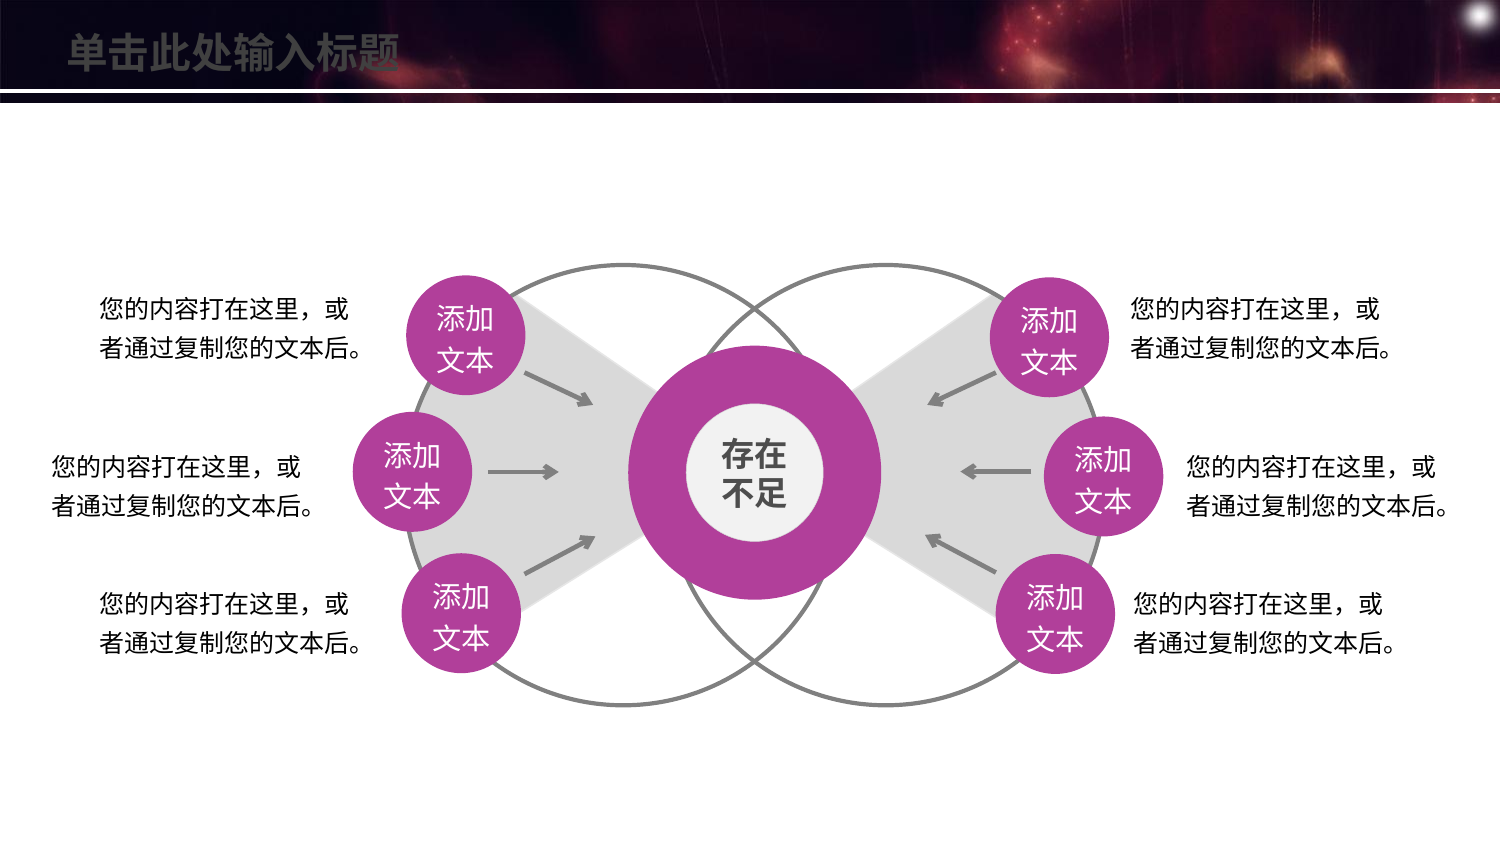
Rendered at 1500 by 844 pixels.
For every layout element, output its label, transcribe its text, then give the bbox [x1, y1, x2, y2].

text_box 添加文本 [1043, 416, 1164, 537]
text_box 您的内容打在这里，或者通过复制您的文本后。 [88, 278, 376, 368]
text_box 添加文本 [995, 553, 1116, 674]
text_box 您的内容打在这里，或者通过复制您的文本后。 [1122, 574, 1406, 664]
picture [0, 0, 1500, 89]
picture [0, 93, 1500, 103]
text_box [924, 534, 997, 573]
text_box 添加文本 [989, 277, 1110, 398]
text_box 您的内容打在这里，或者通过复制您的文本后。 [1175, 436, 1459, 526]
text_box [524, 536, 596, 575]
text_box 您的内容打在这里，或者通过复制您的文本后。 [40, 436, 324, 526]
text_box 单击此处输入标题 [51, 9, 443, 85]
text_box [703, 264, 1099, 706]
text_box 添加文本 [352, 411, 473, 532]
text_box [409, 264, 754, 706]
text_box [926, 372, 997, 406]
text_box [524, 372, 594, 406]
text_box 您的内容打在这里，或者通过复制您的文本后。 [1119, 278, 1403, 368]
text_box 您的内容打在这里，或者通过复制您的文本后。 [88, 574, 372, 664]
text_box 添加文本 [406, 275, 526, 396]
text_box 添加文本 [401, 553, 521, 674]
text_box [627, 345, 882, 600]
